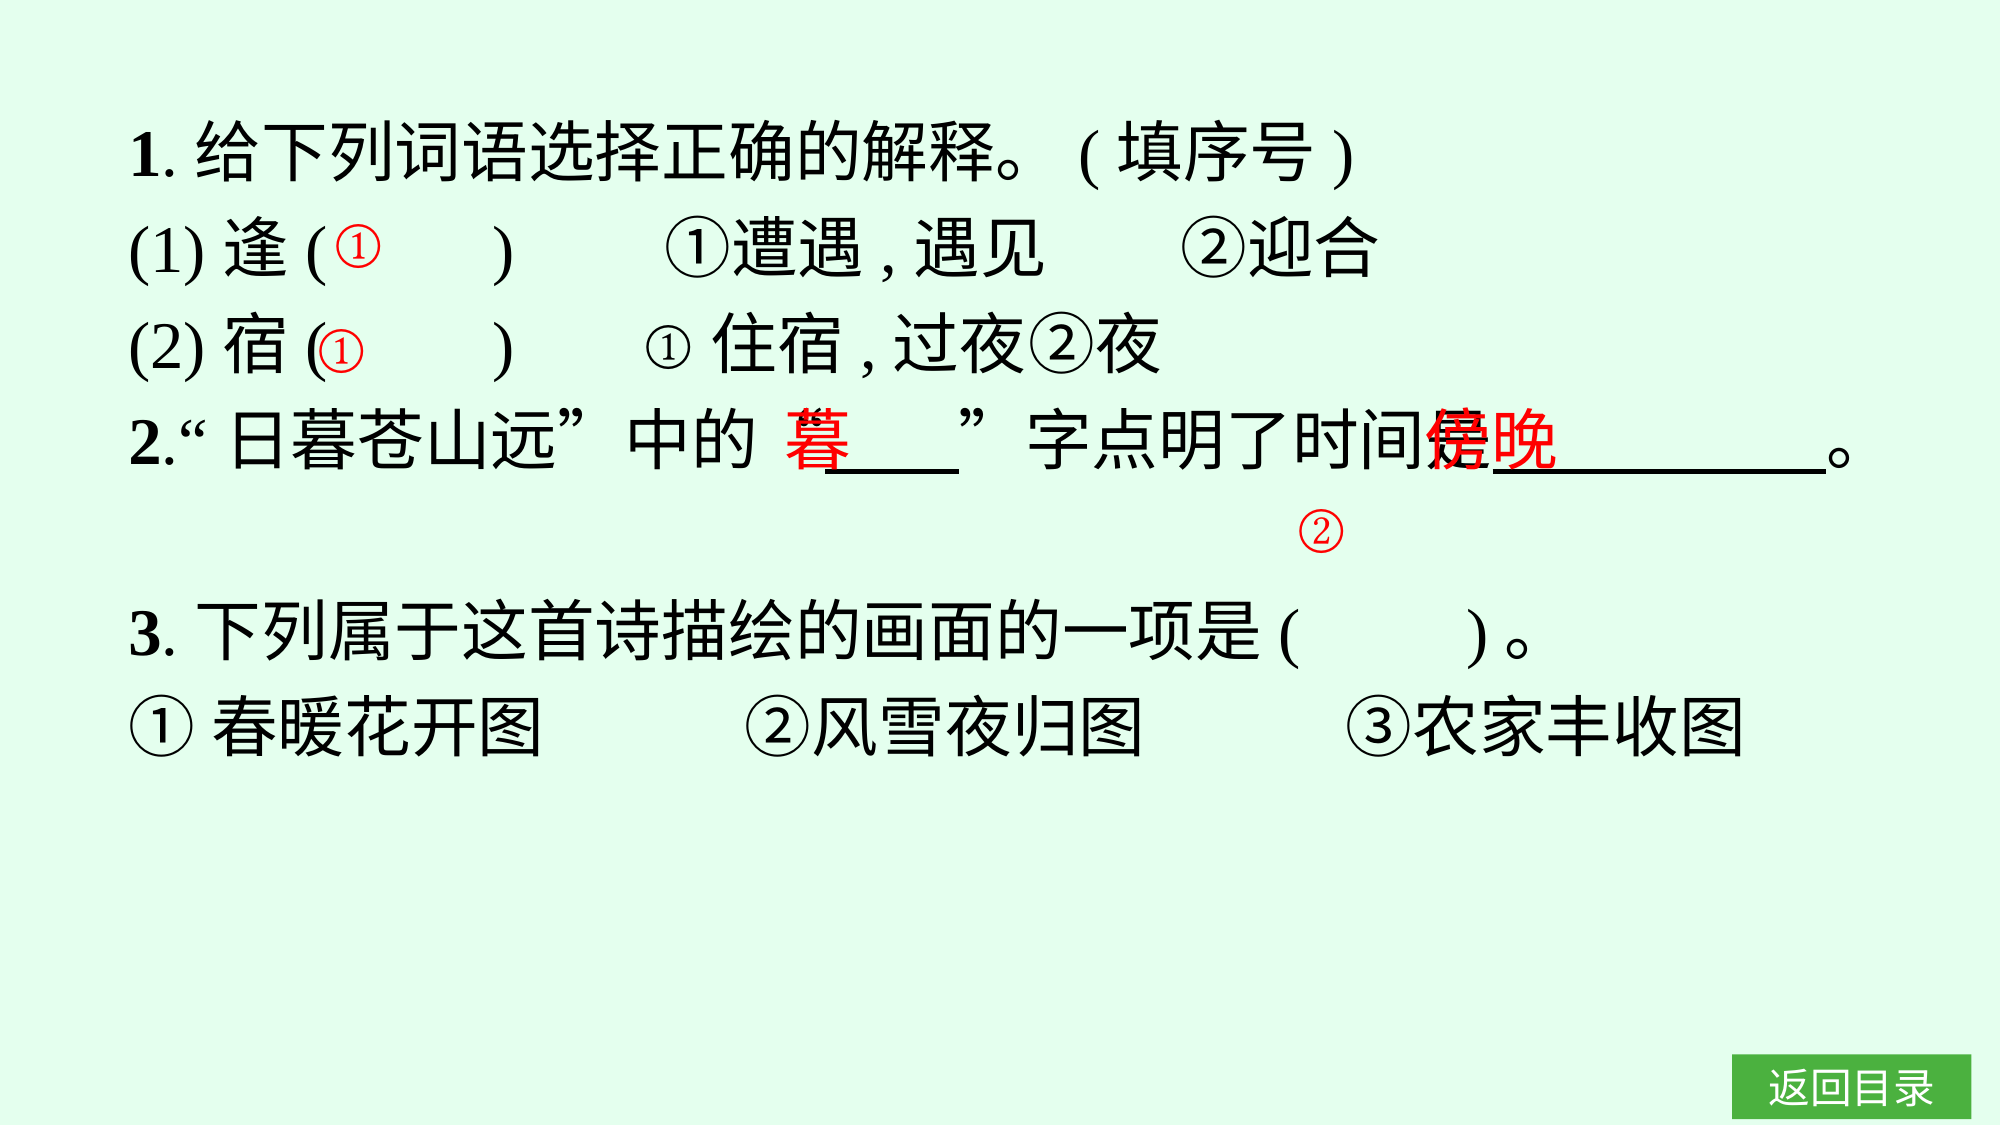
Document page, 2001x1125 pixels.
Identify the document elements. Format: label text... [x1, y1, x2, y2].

text_box 1.给下列词语选择正确的解释。(填序号) (1)逢( ) ①遭遇,遇见 ②迎合 (2)宿( ) ①住宿,过夜 ②夜 2.“日暮苍山远”中的“ ”字点明了时间是 。 3.下列属于这首诗描绘的画面的一项是( )。 ①春暖花开图 ②风雪夜归图 ③农家丰收图 [113, 86, 1887, 773]
text_box ① [319, 177, 400, 289]
text_box ② [1281, 462, 1363, 573]
text_box 傍晚 [1409, 374, 1573, 486]
text_box 暮 [770, 374, 867, 486]
text_box ① [301, 282, 382, 393]
